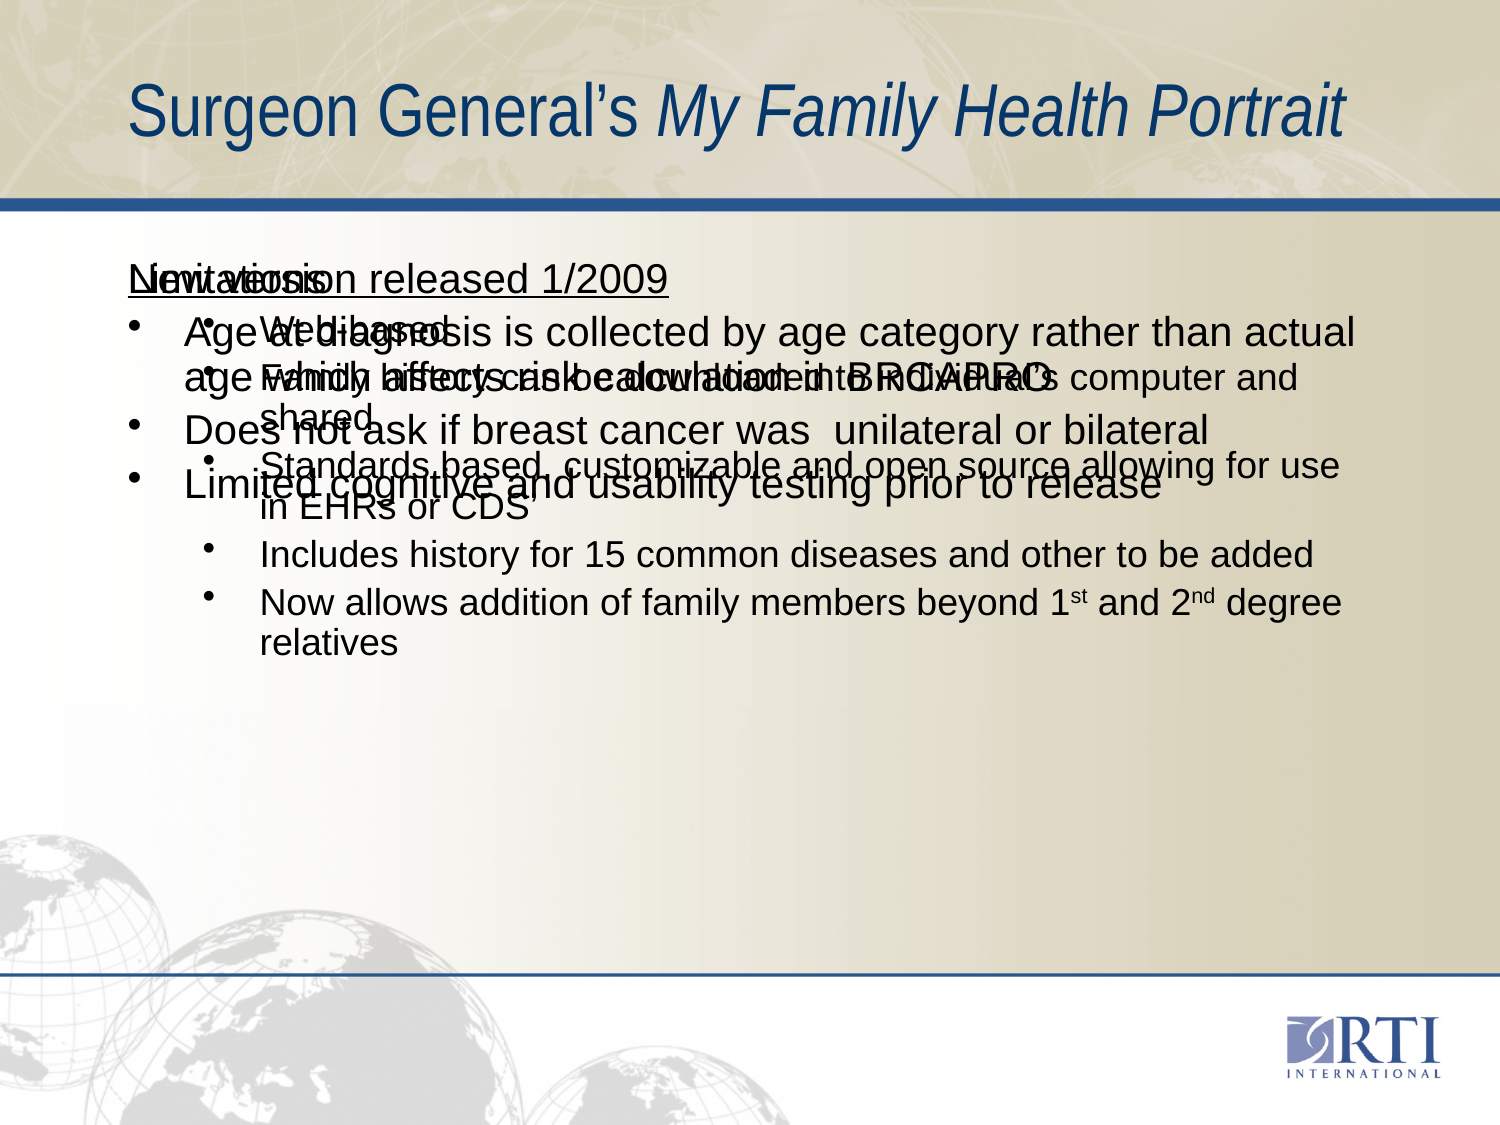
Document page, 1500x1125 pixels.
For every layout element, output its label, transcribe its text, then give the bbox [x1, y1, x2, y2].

list Limitations Age at diagnosis is collected by age category rather than actual age which affects risk calculation in BRCAPRO Does not ask if breast cancer was unilateral or bilateral Limited cognitive and usability testing prior to release [112, 249, 1388, 963]
title Surgeon General’s My Family Health Portrait [112, 37, 1388, 176]
picture [0, 0, 1500, 973]
picture [0, 977, 1500, 1125]
